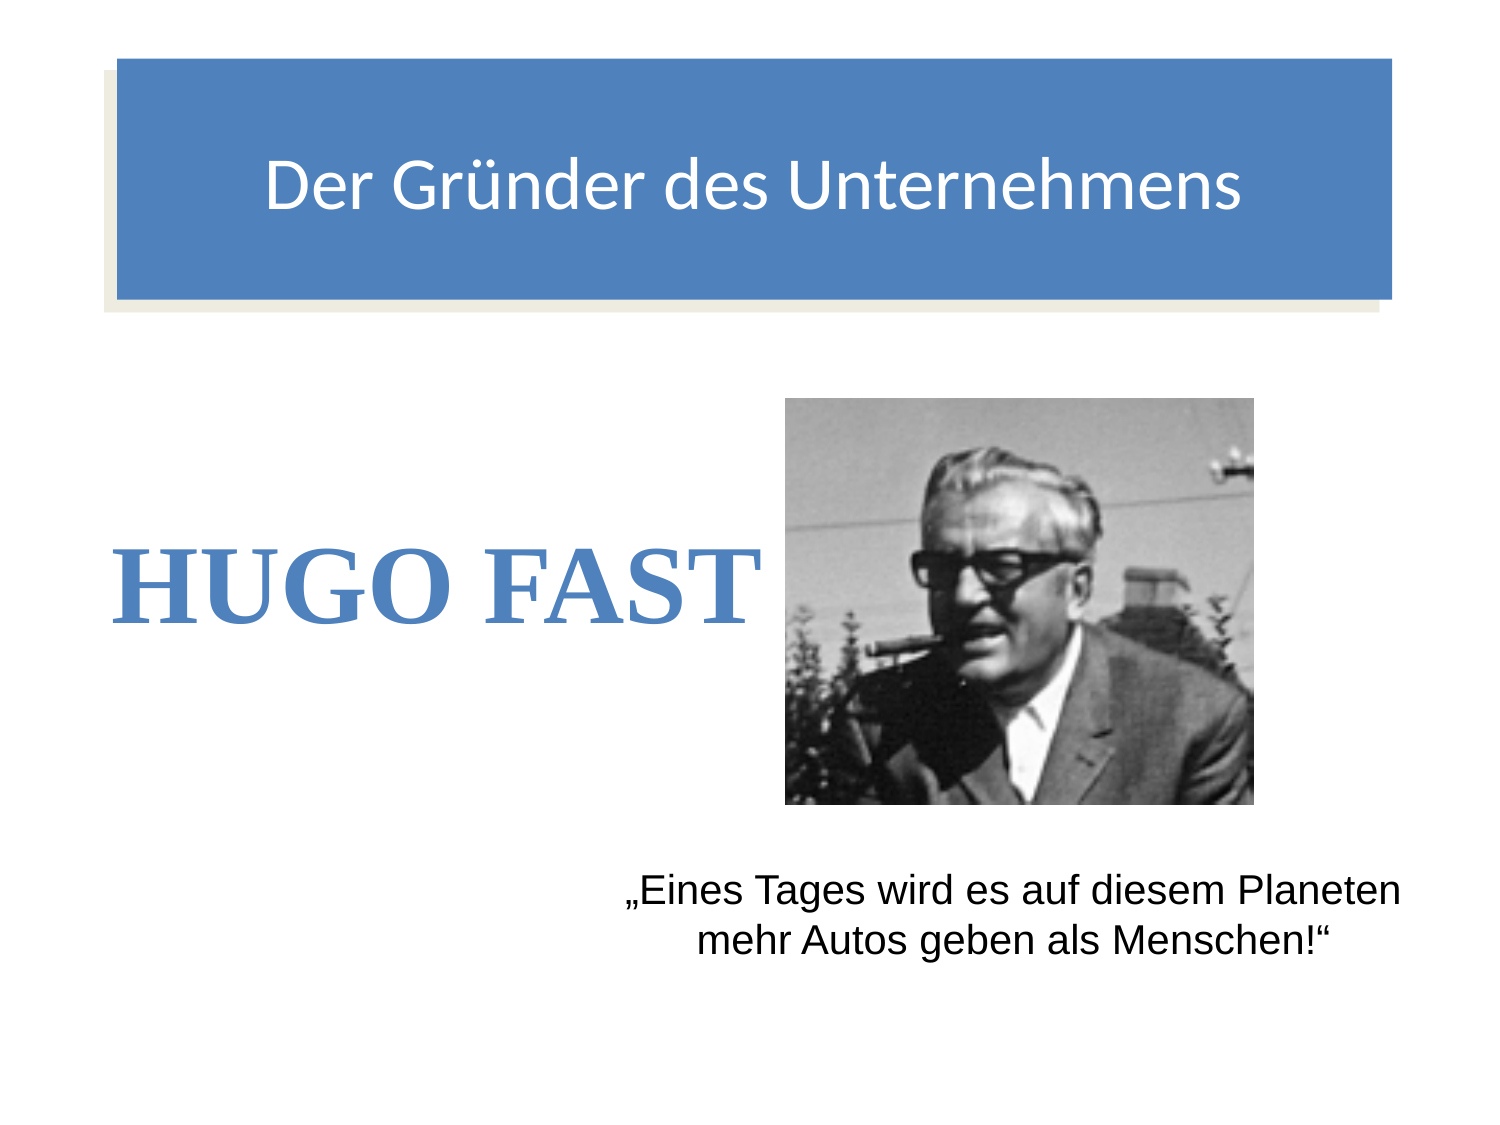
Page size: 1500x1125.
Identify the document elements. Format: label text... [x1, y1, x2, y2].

text_box „Eines Tages wird es auf diesem Planeten mehr Autos geben als Menschen!“ [562, 855, 1465, 971]
text_box Hugo Fast [97, 503, 778, 654]
picture [784, 398, 1255, 805]
text_box Der Gründer des Unternehmens [117, 58, 1393, 300]
